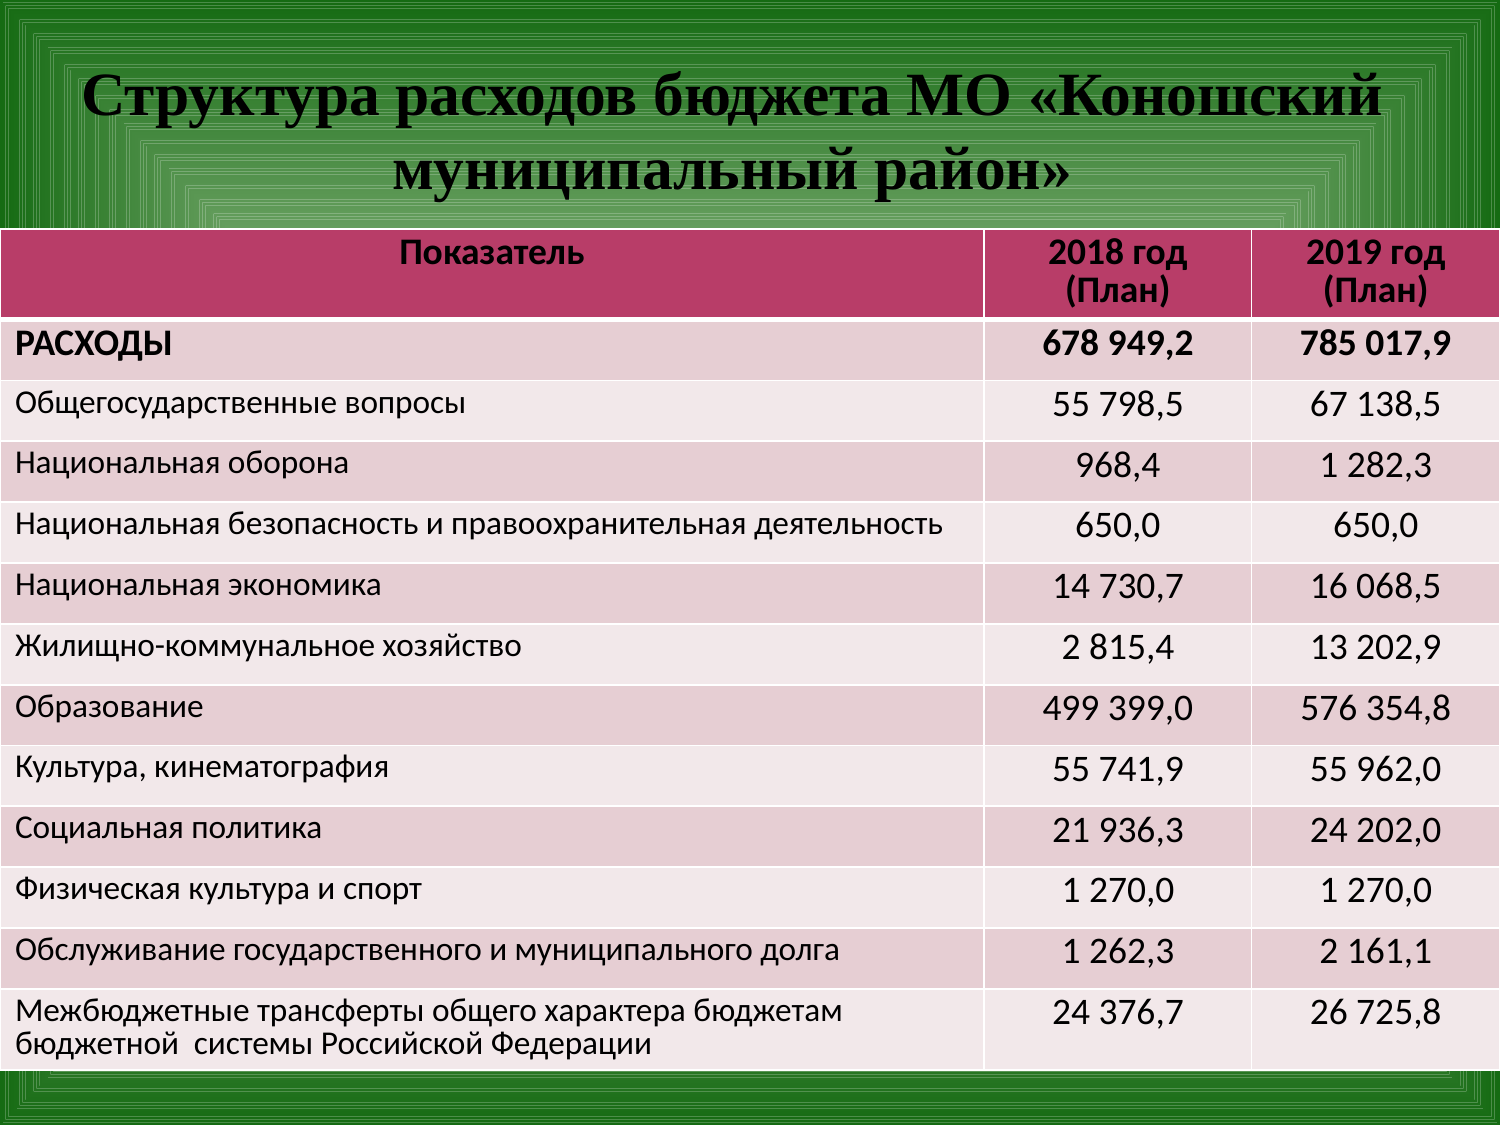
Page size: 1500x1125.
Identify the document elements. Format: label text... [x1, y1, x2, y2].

table_header 2018 год (План) [985, 230, 1251, 317]
table_cell Культура, кинематография [1, 746, 983, 805]
table_cell 14 730,7 [985, 564, 1251, 623]
table_cell 785 017,9 [1252, 322, 1499, 380]
table_cell Жилищно-коммунальное хозяйство [1, 625, 983, 684]
table_cell 24 202,0 [1252, 807, 1499, 866]
title Структура расходов бюджета МО «Коношский муниципальный район» [0, 45, 1465, 211]
table_cell 1 262,3 [985, 929, 1251, 988]
table_cell 1 270,0 [985, 868, 1251, 927]
table_cell 499 399,0 [985, 686, 1251, 745]
table_cell Образование [1, 686, 983, 745]
table_header Показатель [1, 230, 983, 317]
table_cell 21 936,3 [985, 807, 1251, 866]
table_cell Социальная политика [1, 807, 983, 866]
table_cell 650,0 [985, 503, 1251, 562]
table_cell 576 354,8 [1252, 686, 1499, 745]
table_cell РАСХОДЫ [1, 322, 983, 380]
table_cell Обслуживание государственного и муниципального долга [1, 929, 983, 988]
table_cell 1 282,3 [1252, 442, 1499, 501]
table_cell Общегосударственные вопросы [1, 381, 983, 440]
table_cell 2 161,1 [1252, 929, 1499, 988]
table_cell 13 202,9 [1252, 625, 1499, 684]
table_cell 650,0 [1252, 503, 1499, 562]
table_cell Национальная оборона [1, 442, 983, 501]
table_cell 24 376,7 [985, 990, 1251, 1069]
table_cell 67 138,5 [1252, 381, 1499, 440]
table_cell 2 815,4 [985, 625, 1251, 684]
table_cell Национальная экономика [1, 564, 983, 623]
table_cell 26 725,8 [1252, 990, 1499, 1069]
table_cell 55 798,5 [985, 381, 1251, 440]
table_cell 16 068,5 [1252, 564, 1499, 623]
table_cell 55 741,9 [985, 746, 1251, 805]
table_cell Межбюджетные трансферты общего характера бюджетам бюджетной системы Российской Федерации [1, 990, 983, 1069]
table_cell Физическая культура и спорт [1, 868, 983, 927]
table_cell Национальная безопасность и правоохранительная деятельность [1, 503, 983, 562]
table_cell 55 962,0 [1252, 746, 1499, 805]
table_header 2019 год (План) [1252, 230, 1499, 317]
table_cell 1 270,0 [1252, 868, 1499, 927]
table_cell 968,4 [985, 442, 1251, 501]
table_cell 678 949,2 [985, 322, 1251, 380]
